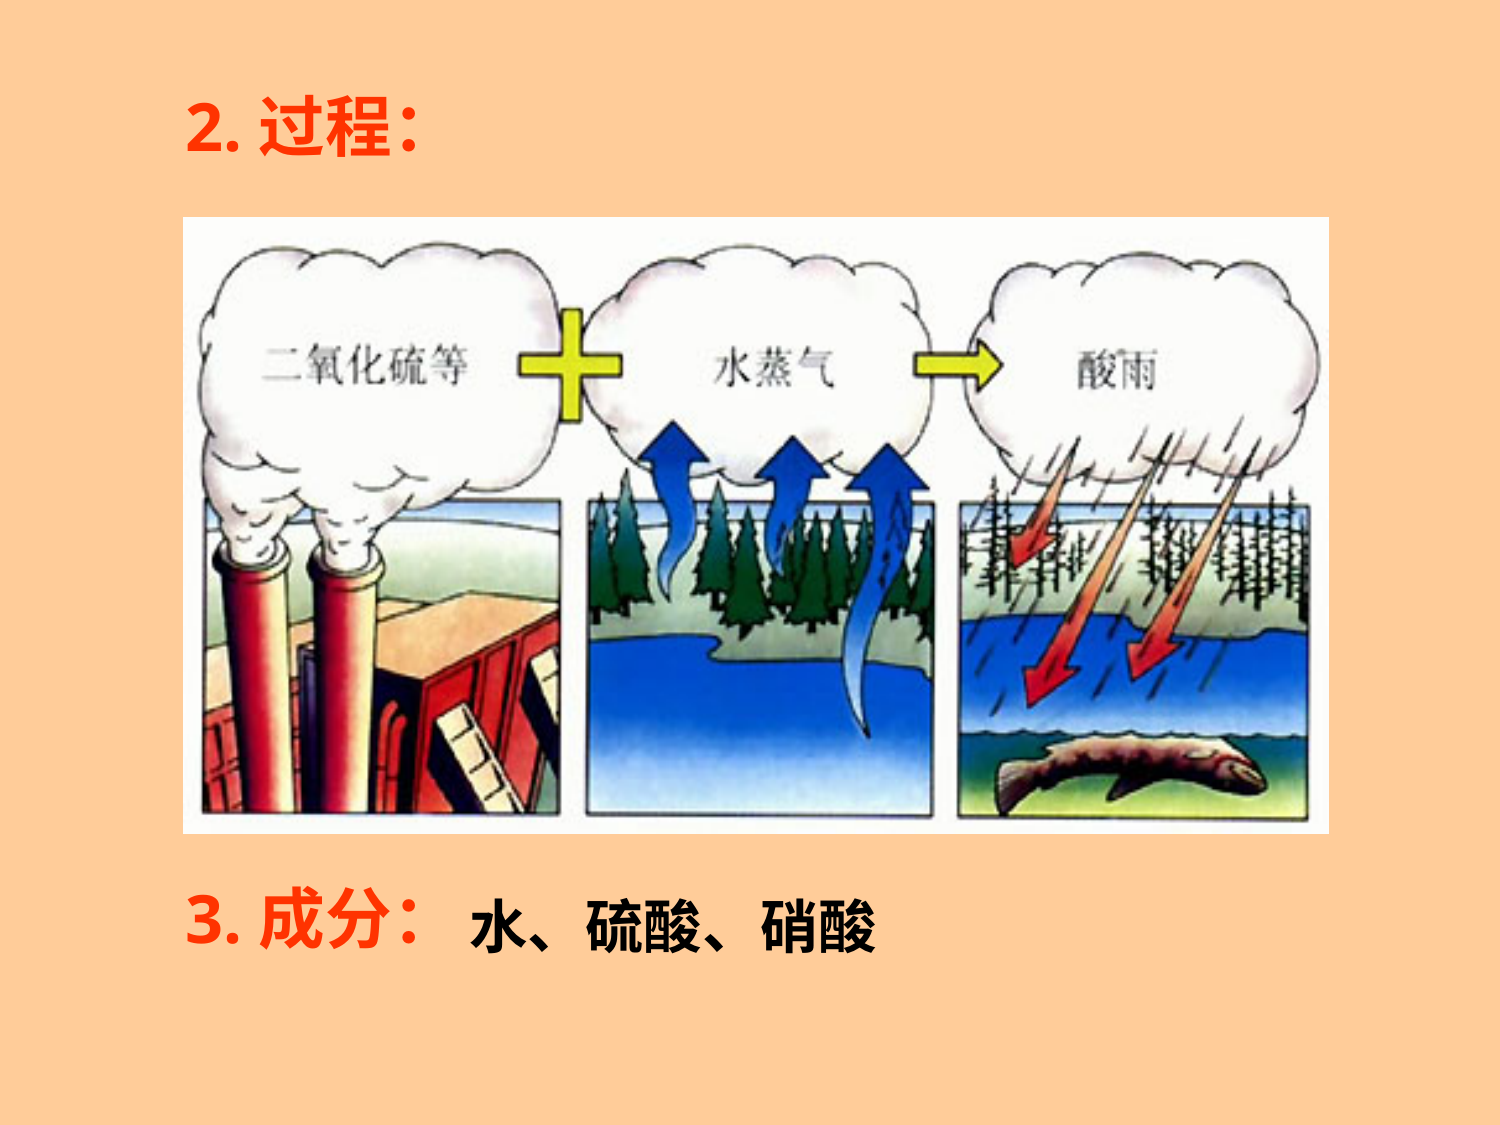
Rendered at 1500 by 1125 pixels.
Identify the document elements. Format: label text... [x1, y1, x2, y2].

text_box 水、硫酸、硝酸 [454, 882, 1046, 968]
text_box 3.成分： [171, 869, 561, 965]
picture [182, 217, 1330, 835]
text_box 2.过程： [171, 77, 786, 173]
